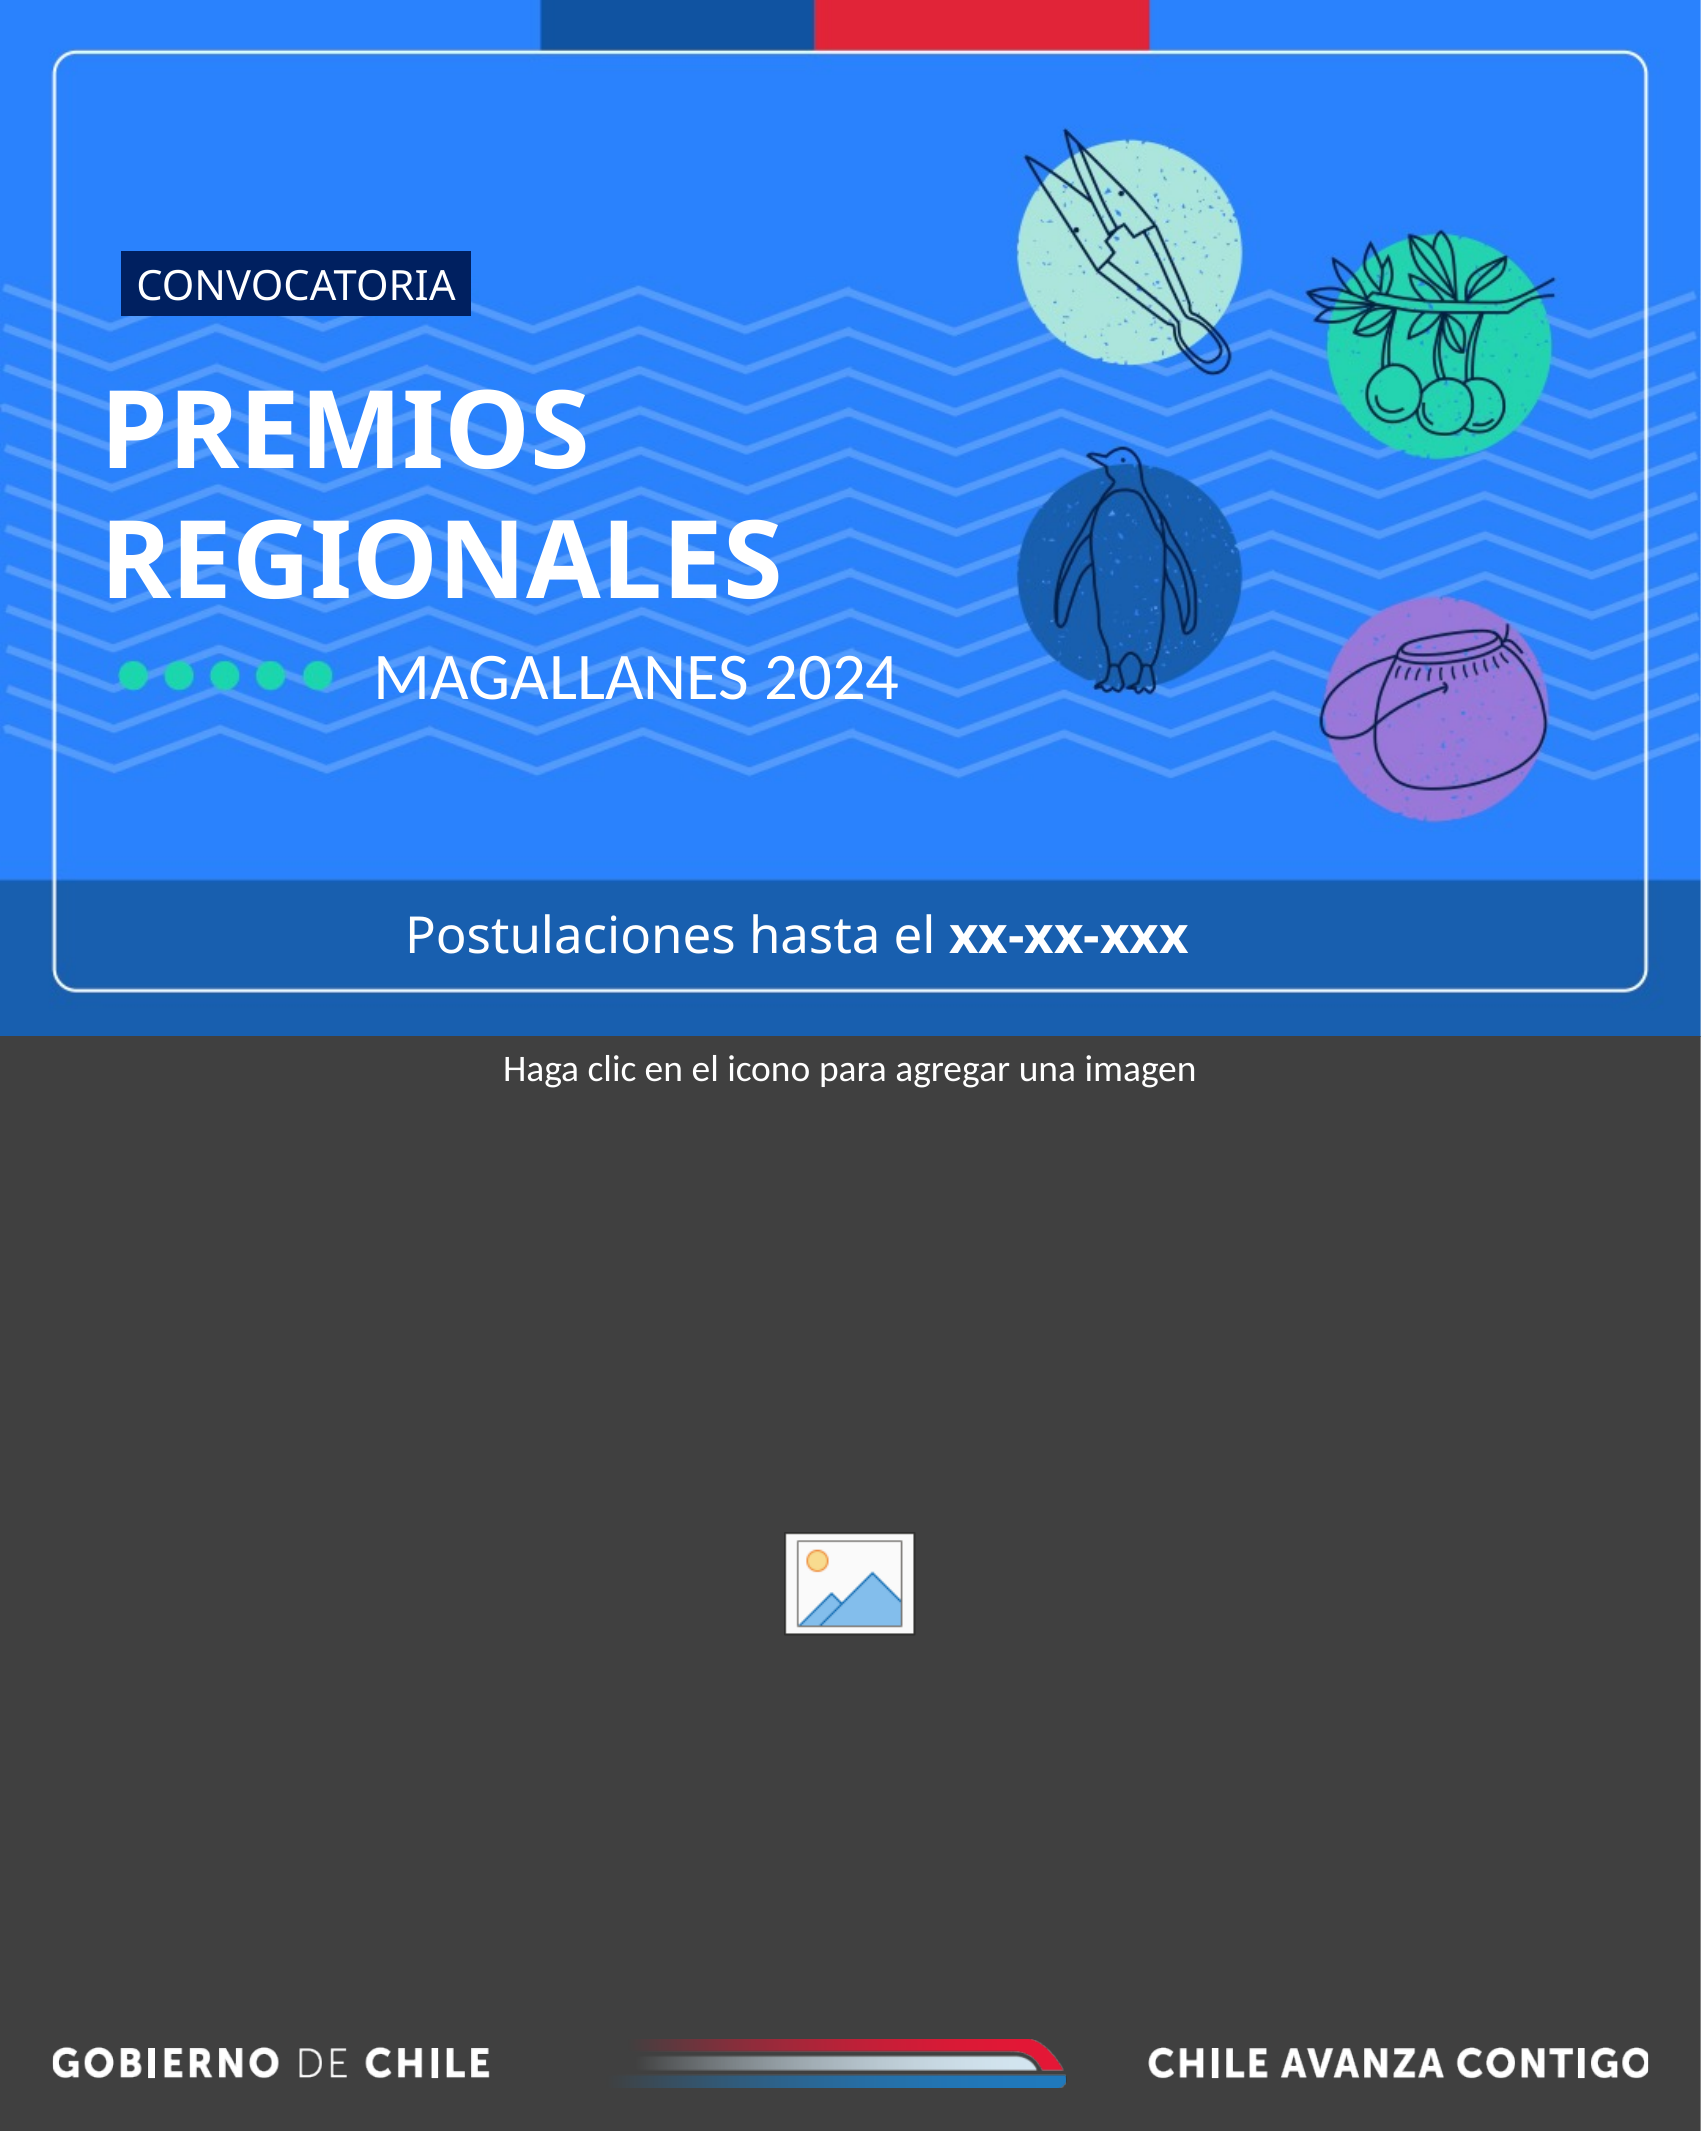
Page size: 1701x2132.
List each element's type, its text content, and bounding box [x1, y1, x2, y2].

picture [0, 1036, 1701, 2132]
text_box CONVOCATORIA [121, 251, 471, 316]
text_box PREMIOS REGIONALES [85, 353, 936, 628]
text_box MAGALLANES 2024 [359, 625, 915, 721]
text_box Postulaciones hasta el xx-xx-xxx [390, 895, 1311, 972]
